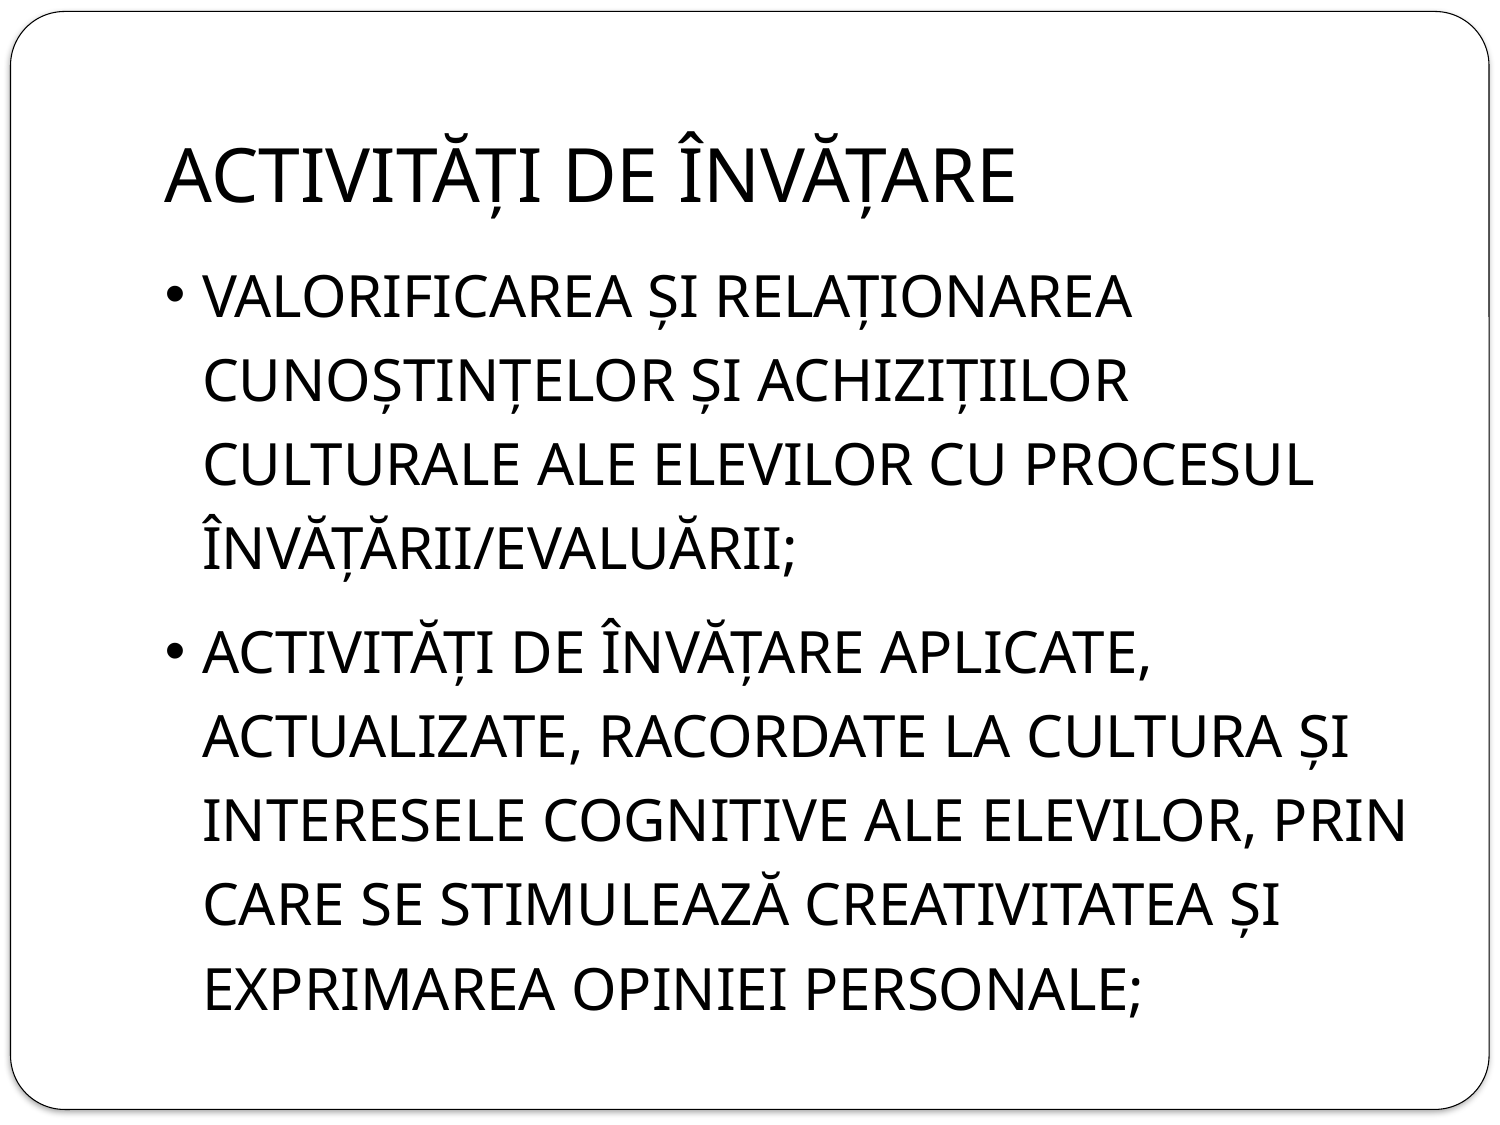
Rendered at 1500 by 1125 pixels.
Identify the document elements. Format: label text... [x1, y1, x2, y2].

title Activități de învățare [150, 45, 1425, 233]
list Valorificarea și Relaționarea cunoștințelor și achizițiilor culturale ale elevilor cu procesul învățării/evaluării; activități de învățare aplicate, actualizate, racordate la cultura și interesele cognitive ale ELEVIlor, prin care se stimulează creativitatea și exprimarea opiniei personale; [150, 237, 1425, 988]
